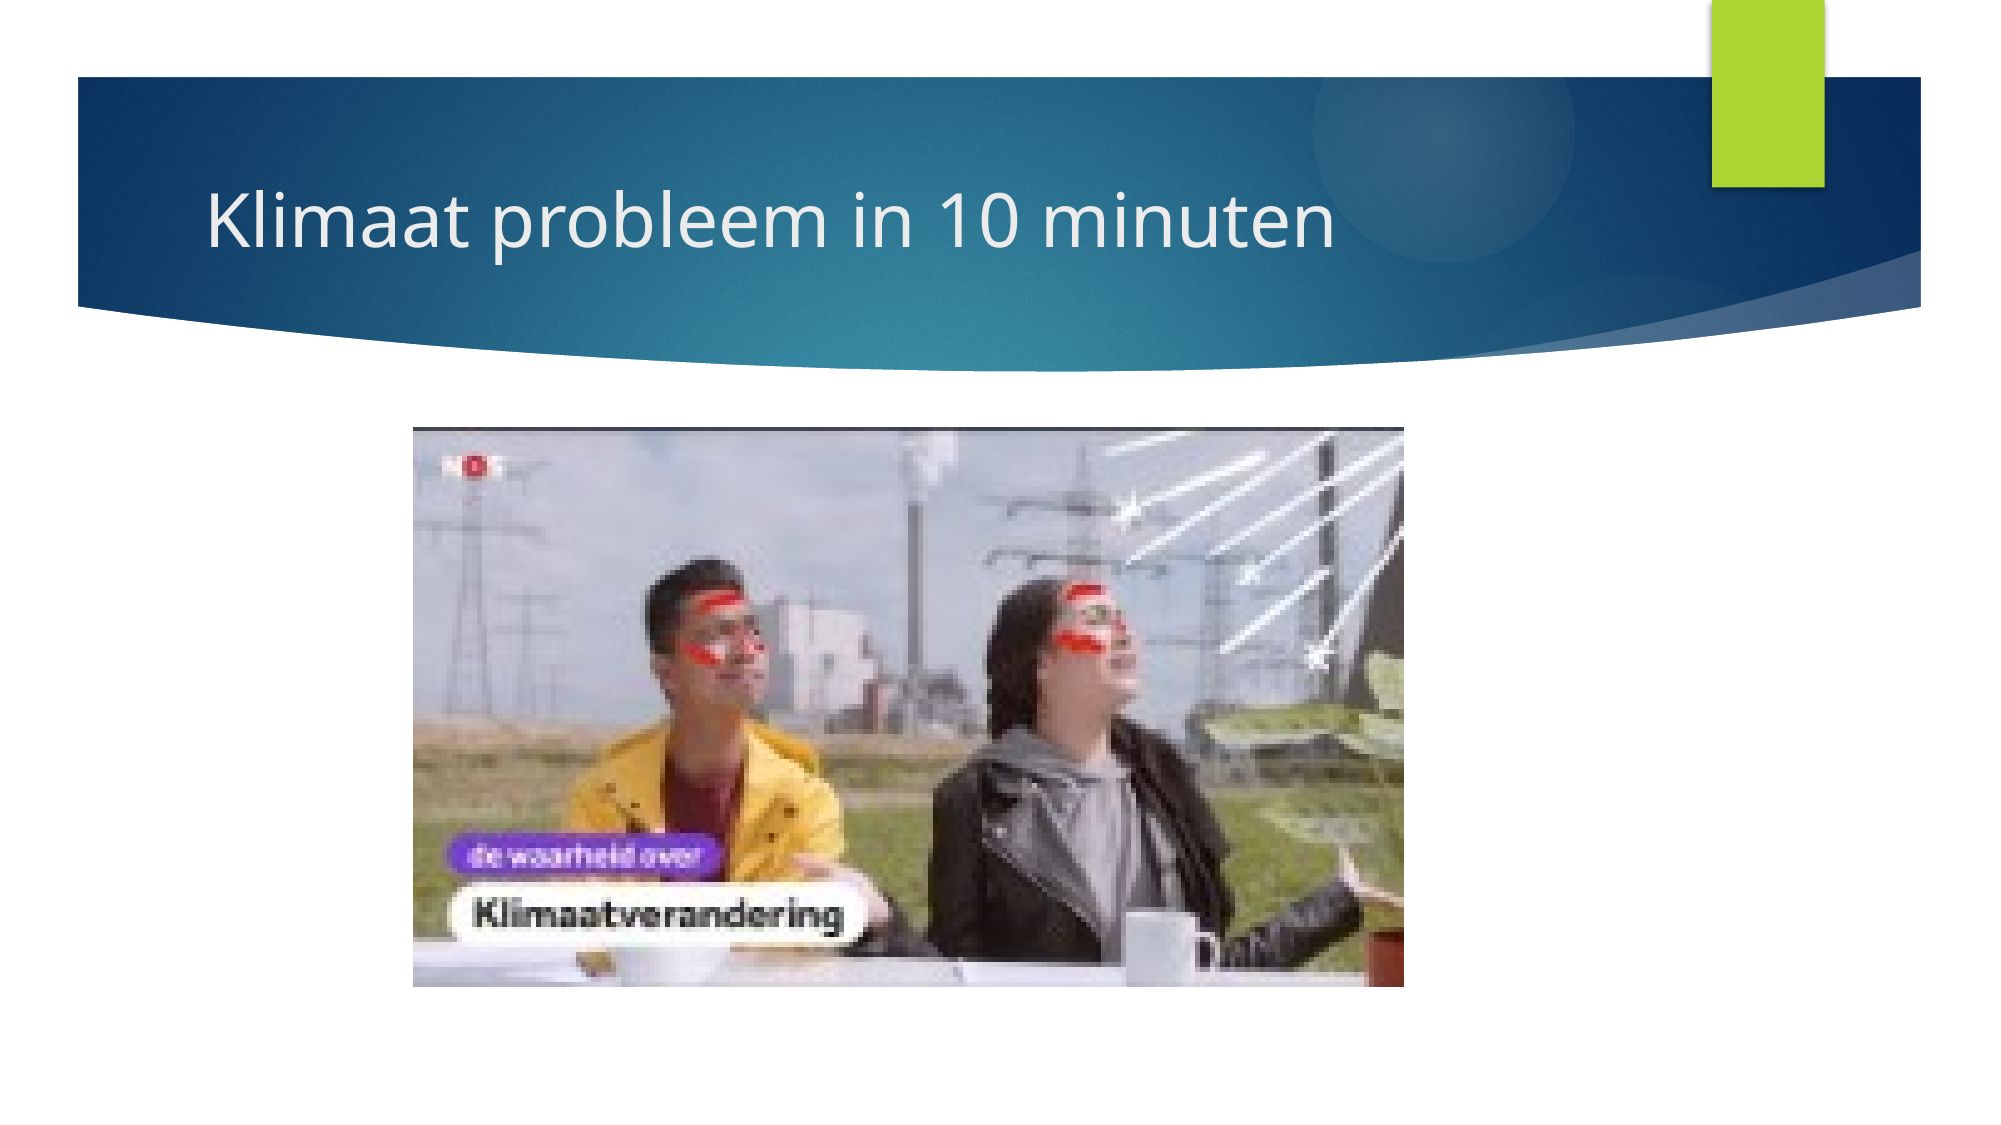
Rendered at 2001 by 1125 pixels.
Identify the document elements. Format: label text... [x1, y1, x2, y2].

title Klimaat probleem in 10 minuten [189, 159, 1627, 276]
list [411, 426, 1405, 988]
